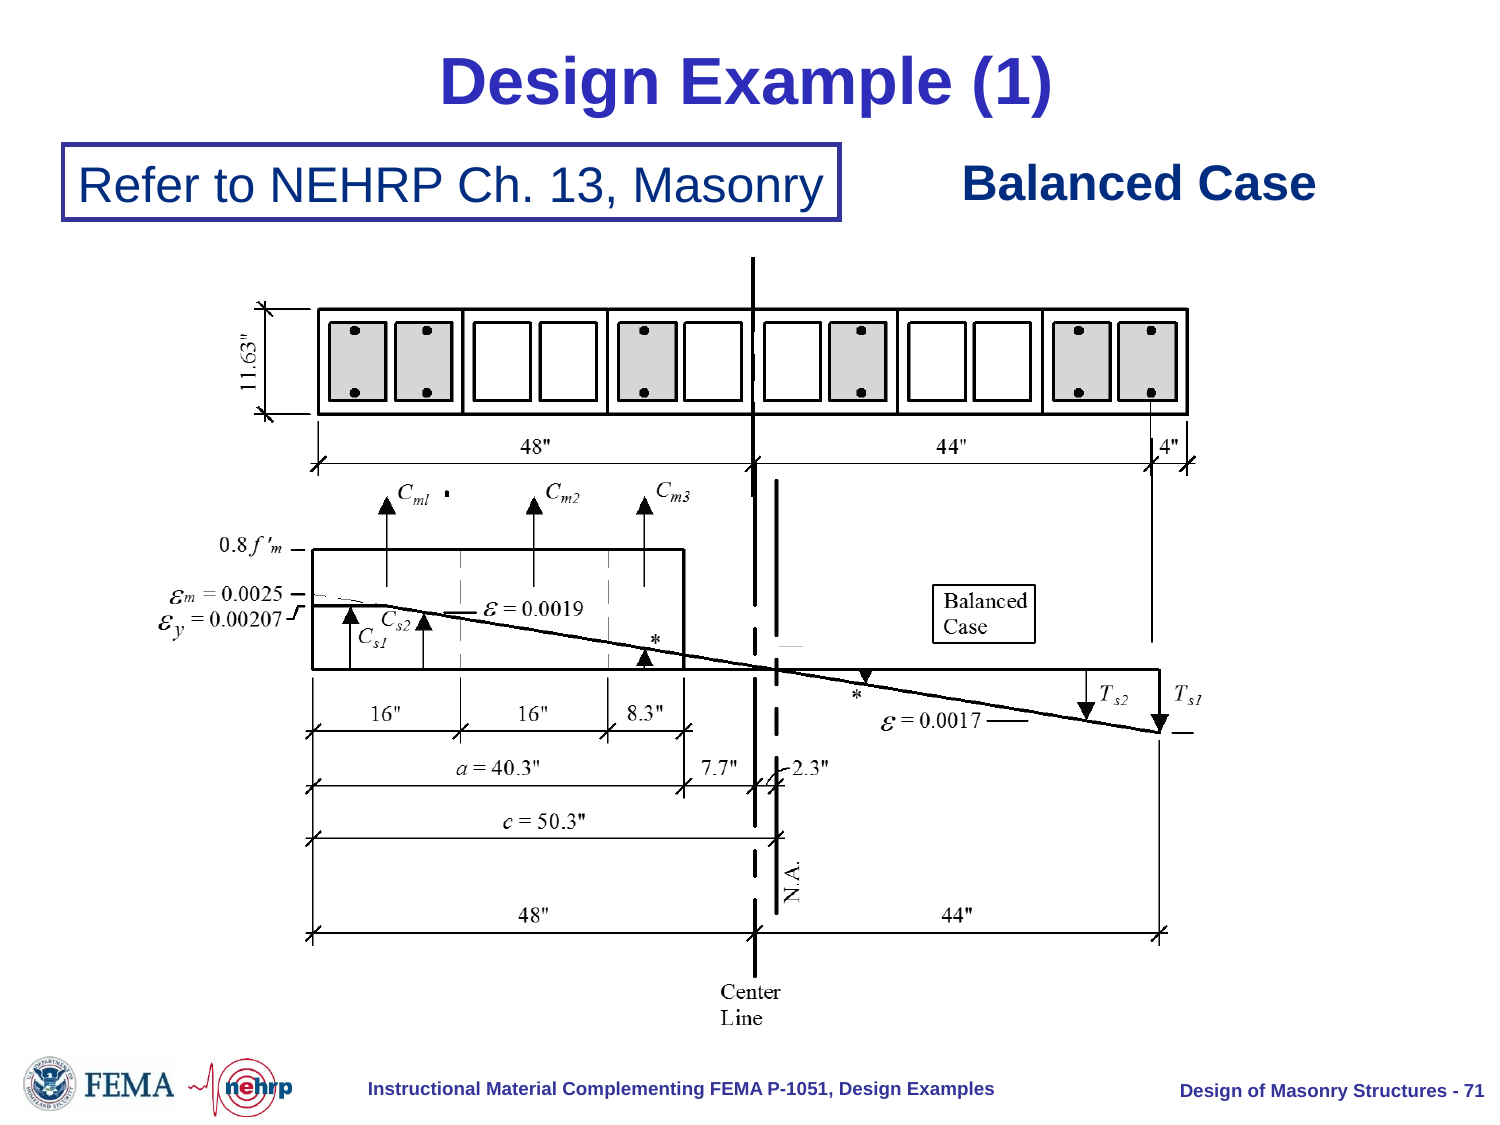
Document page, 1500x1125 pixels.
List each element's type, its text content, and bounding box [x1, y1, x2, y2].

slide_number Design of Masonry Structures - 71 [1042, 1061, 1500, 1109]
picture [23, 1056, 174, 1111]
list Balanced Case [946, 143, 1422, 222]
title Design Example (1) [71, 30, 1422, 126]
picture [188, 1058, 292, 1117]
text_box Refer to NEHRP Ch. 13, Masonry [63, 144, 840, 220]
picture [147, 257, 1276, 1032]
footer Instructional Material Complementing FEMA P-1051, Design Examples [320, 1069, 1042, 1107]
